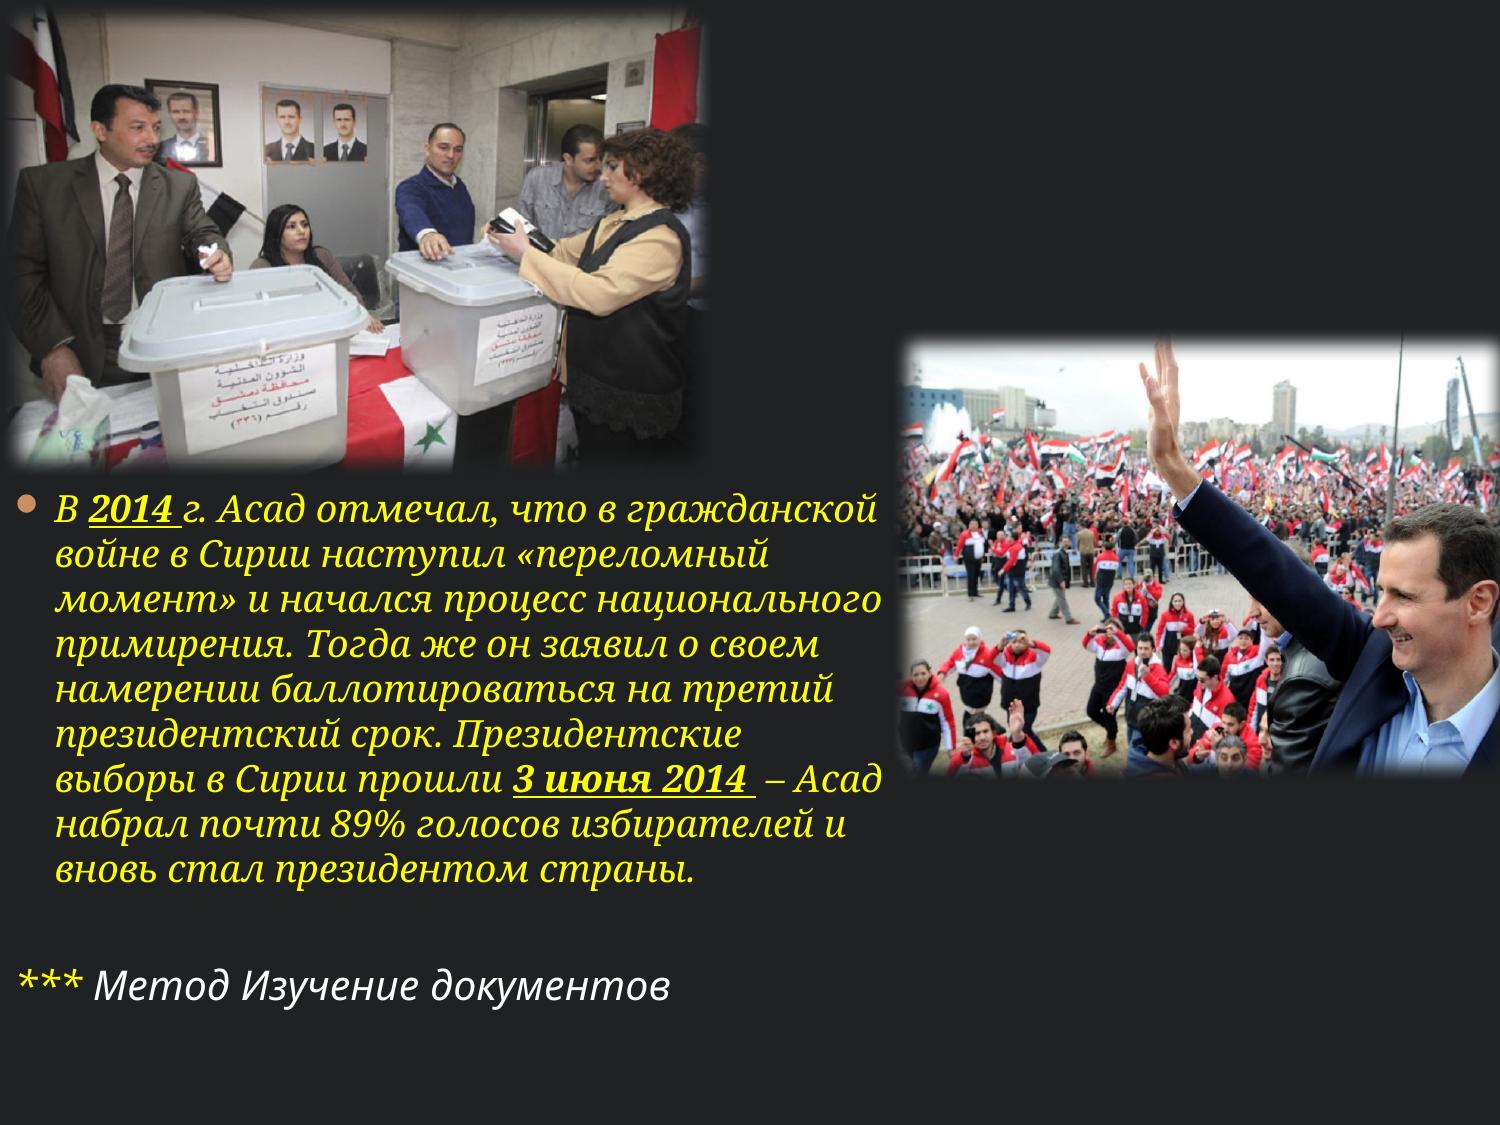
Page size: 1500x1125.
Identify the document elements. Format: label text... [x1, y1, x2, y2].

list В 2014 г. Асад отмечал, что в гражданской войне в Сирии наступил «переломный момент» и начался процесс национального примирения. Тогда же он заявил о своем намерении баллотироваться на третий президентский срок. Президентские выборы в Сирии прошли 3 июня 2014 – Асад набрал почти 89% голосов избирателей и вновь стал президентом страны. *** Метод Изучение документов [0, 477, 904, 1083]
picture [0, 0, 714, 478]
picture [892, 327, 1500, 783]
